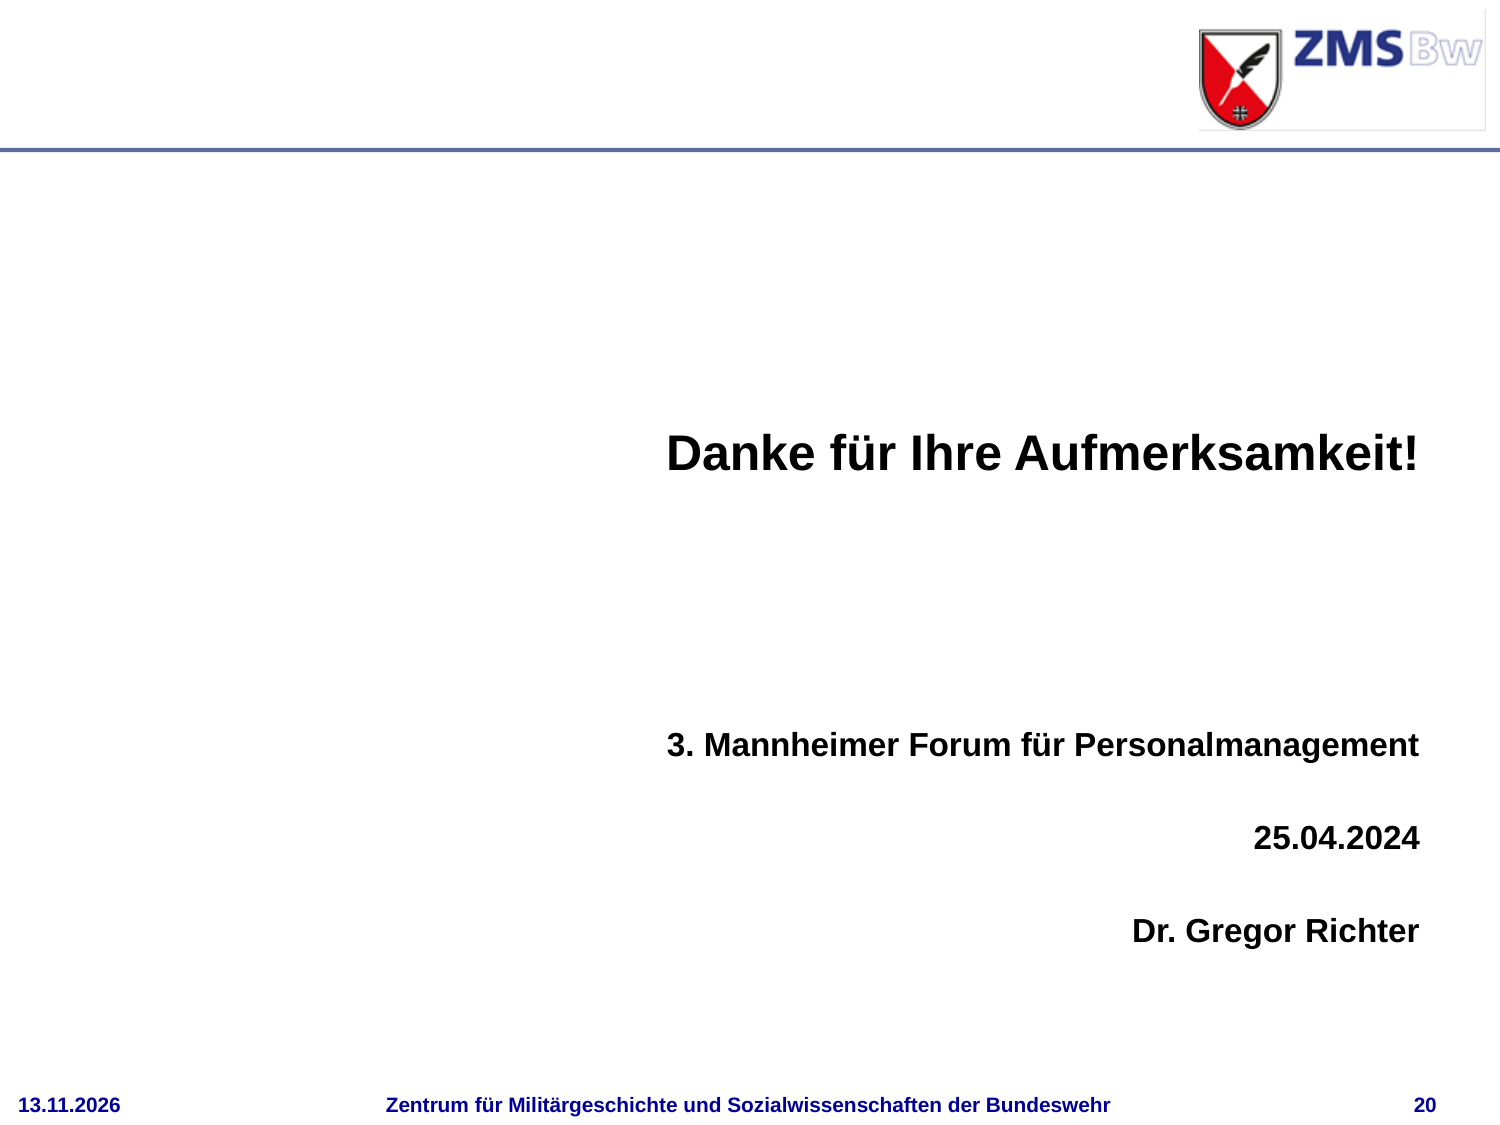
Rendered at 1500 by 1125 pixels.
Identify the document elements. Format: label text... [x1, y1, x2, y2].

subtitle 3. Mannheimer Forum für Personalmanagement 25.04.2024 Dr. Gregor Richter [253, 668, 1436, 1007]
title Danke für Ihre Aufmerksamkeit! [53, 243, 1436, 627]
picture [1199, 9, 1487, 132]
